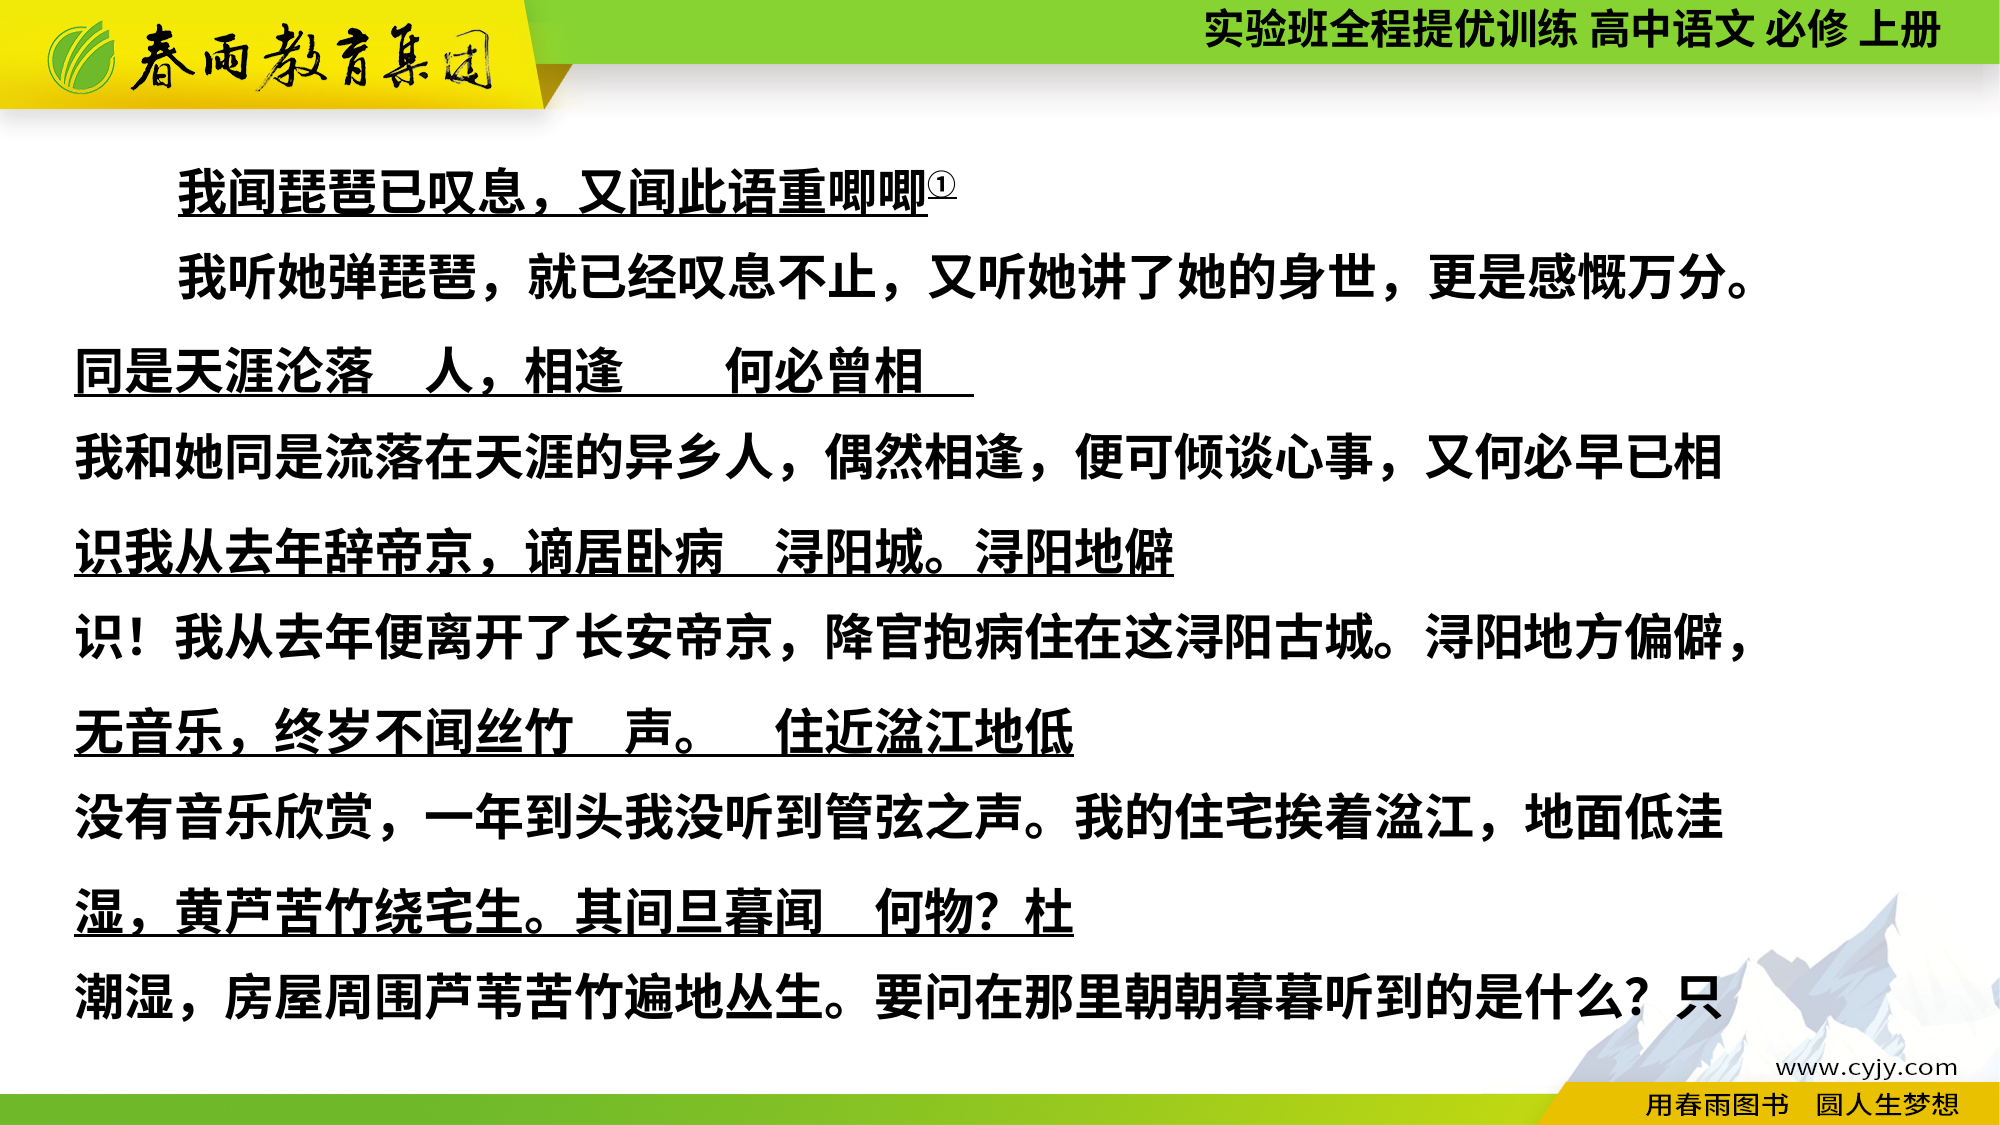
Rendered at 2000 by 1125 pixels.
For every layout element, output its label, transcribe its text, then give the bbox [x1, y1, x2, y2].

picture [0, 0, 2000, 1125]
text_box 我听她弹琵琶，就已经叹息不止，又听她讲了她的身世，更是感慨万分。 我和她同是流落在天涯的异乡人，偶然相逢，便可倾谈心事，又何必早已相 识！我从去年便离开了长安帝京，降官抱病住在这浔阳古城。浔阳地方偏僻， 没有音乐欣赏，一年到头我没听到管弦之声。我的住宅挨着湓江，地面低洼 潮湿，房屋周围芦苇苦竹遍地丛生。要问在那里朝朝暮暮听到的是什么？只 [59, 208, 1944, 1034]
